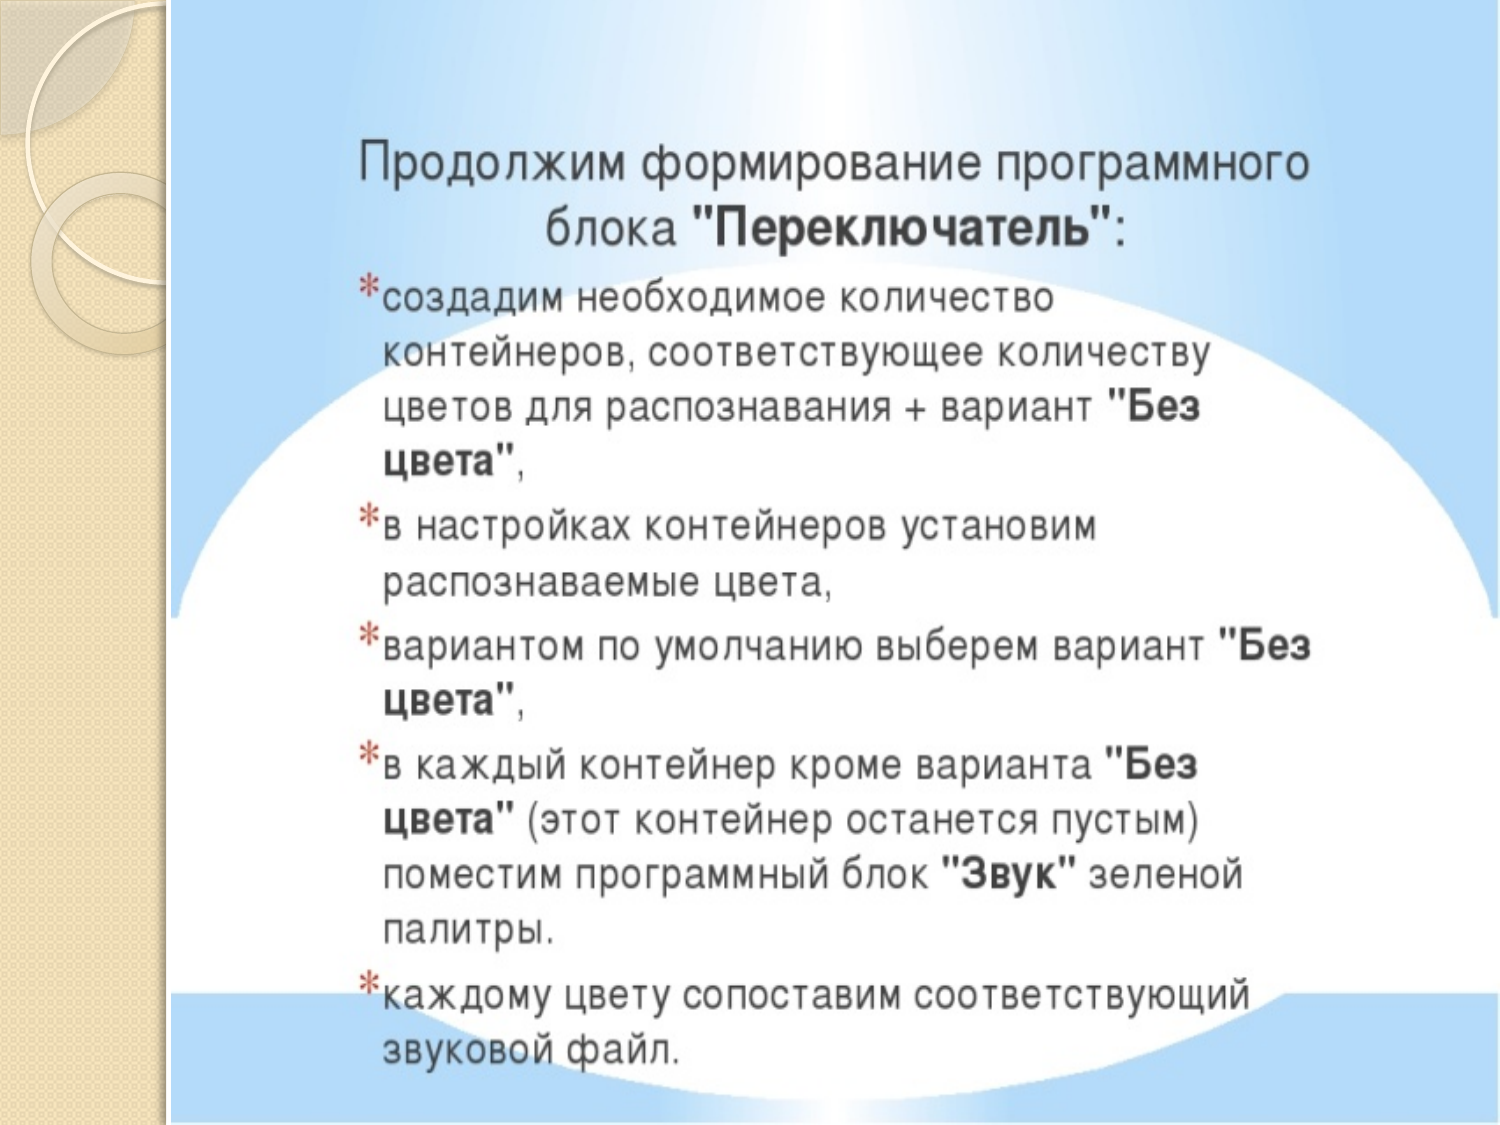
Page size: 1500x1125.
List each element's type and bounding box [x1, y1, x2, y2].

picture [170, 0, 1500, 1125]
